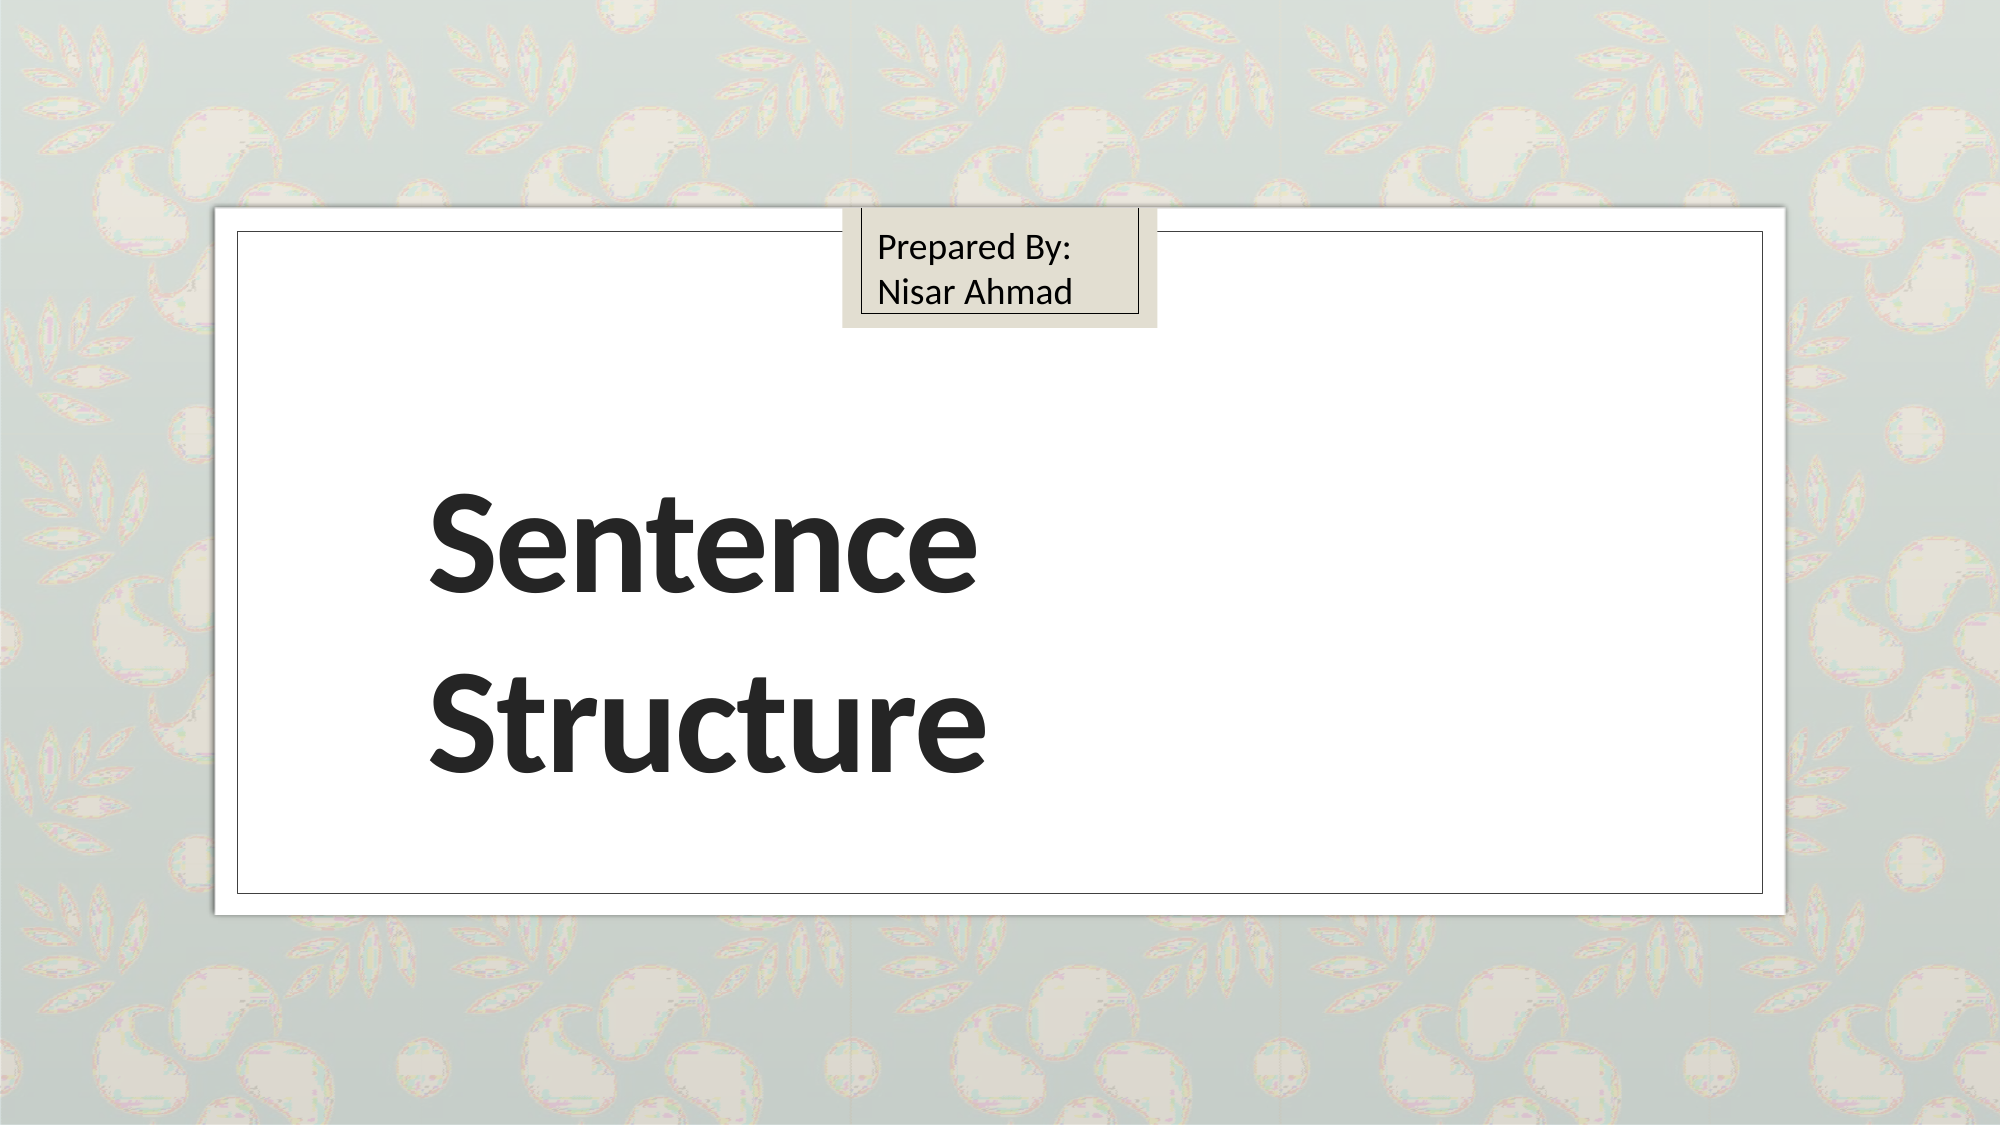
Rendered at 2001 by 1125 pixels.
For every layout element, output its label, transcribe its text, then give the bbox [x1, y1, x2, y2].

text_box Prepared By: Nisar Ahmad [862, 214, 1150, 320]
title Sentence Structure [422, 440, 1578, 803]
picture [0, 0, 2000, 1125]
